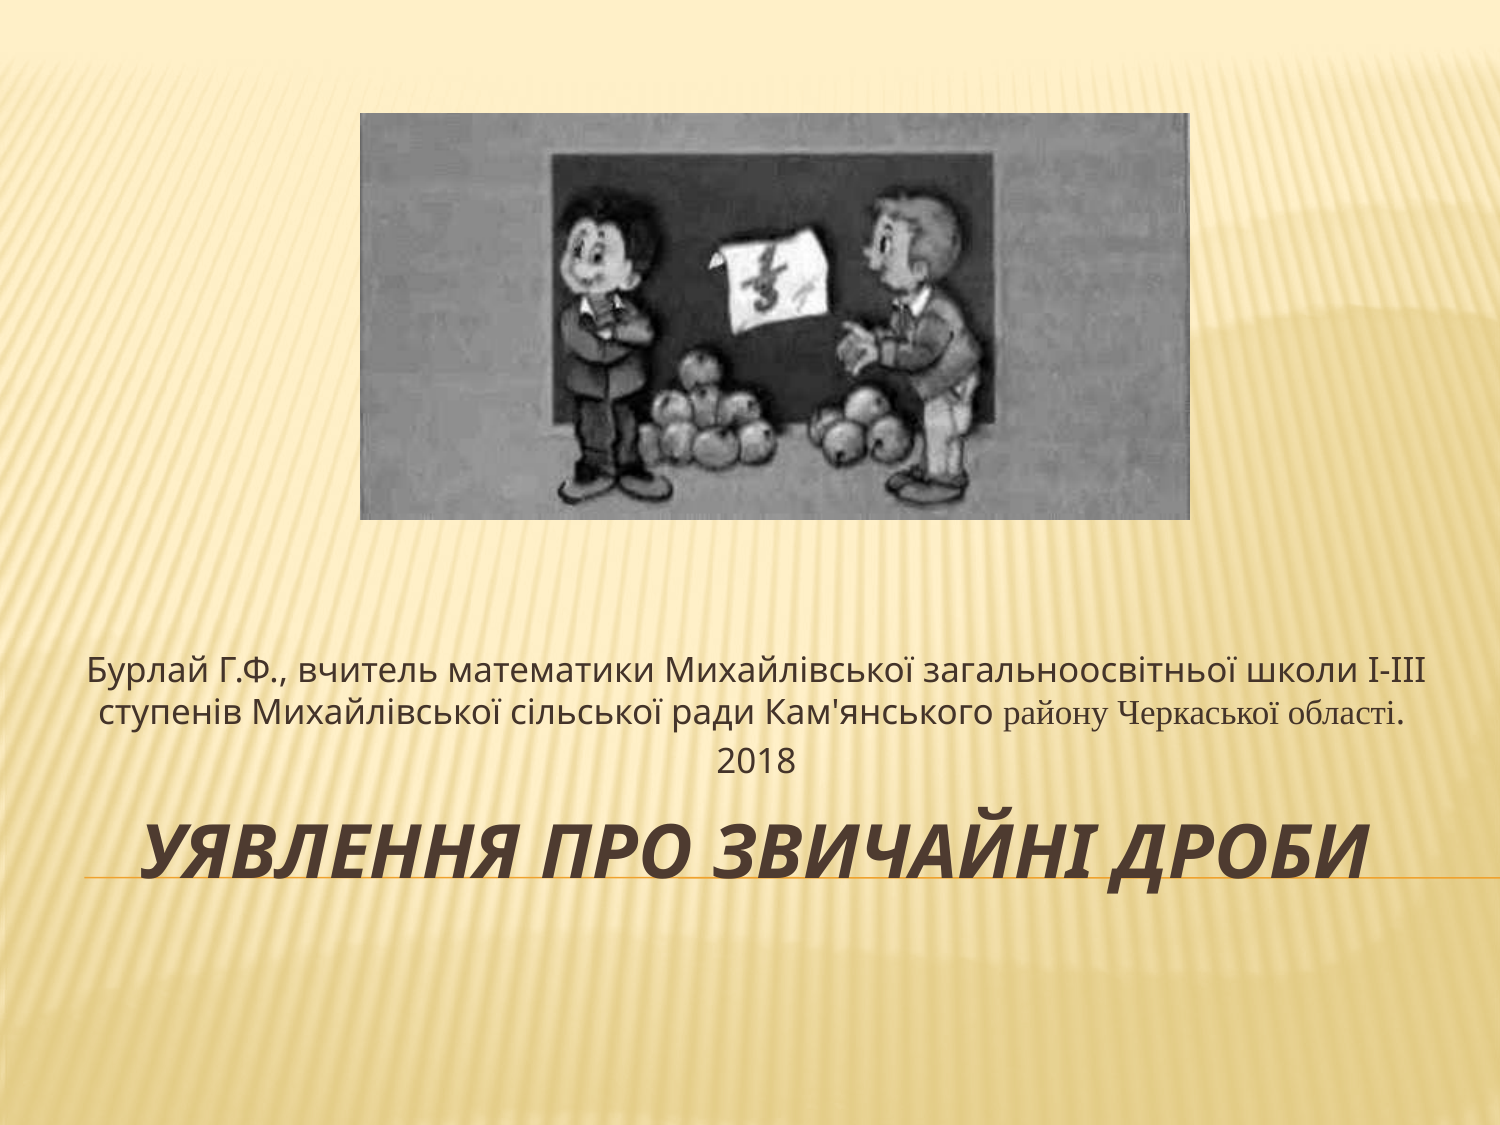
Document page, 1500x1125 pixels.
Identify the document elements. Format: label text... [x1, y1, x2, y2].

picture [359, 113, 1191, 521]
subtitle Бурлай Г.Ф., вчитель математики Михайлівської загальноосвітньої школи І-ІІІ ступенів Михайлівської сільської ради Кам'янського району Черкаської області. 2018 [62, 609, 1450, 788]
title Уявлення про звичайні дроби [62, 796, 1450, 997]
